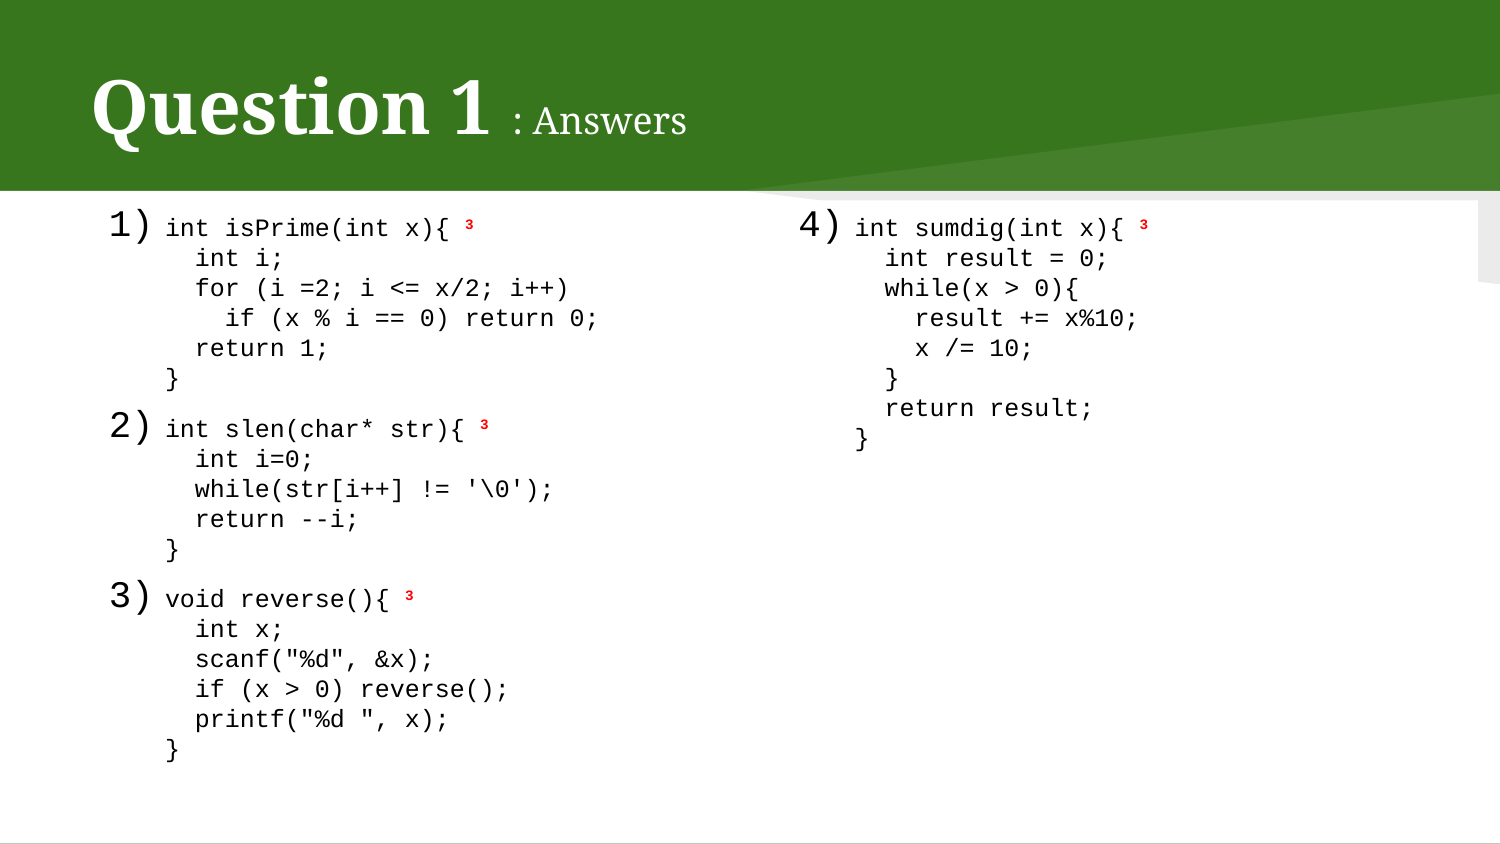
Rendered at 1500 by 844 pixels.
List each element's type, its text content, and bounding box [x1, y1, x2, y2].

list int isPrime(int x){ 3 int i; for (i =2; i <= x/2; i++) if (x % i == 0) return 0; return 1; } int slen(char* str){ 3 int i=0; while(str[i++] != '\0'); return --i; } void reverse(){ 3 int x; scanf("%d", &x); if (x > 0) reverse(); printf("%d ", x); } [75, 196, 736, 808]
list int sumdig(int x){ 3 int result = 0; while(x > 0){ result += x%10; x /= 10; } return result; } [764, 196, 1426, 808]
title Question 1 : Answers [75, 33, 1425, 175]
text_box [30, 200, 1479, 828]
